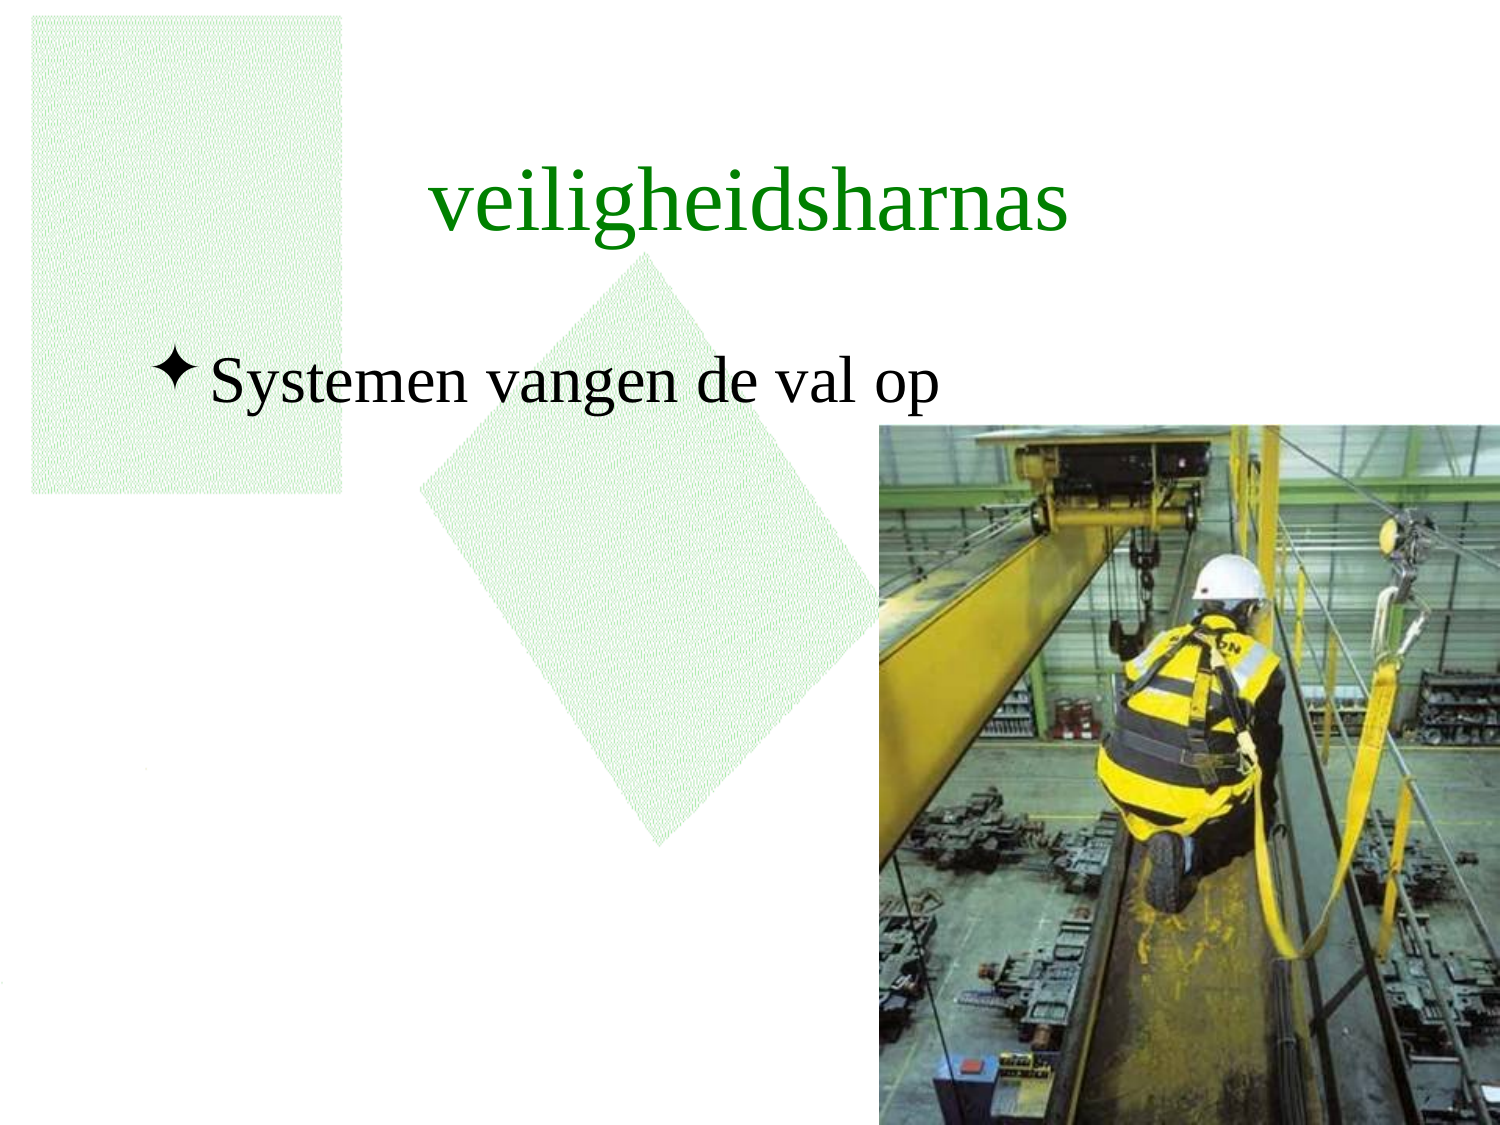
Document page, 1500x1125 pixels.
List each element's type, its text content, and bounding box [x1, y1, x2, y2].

title veiligheidsharnas [112, 99, 1388, 288]
list Systemen vangen de val op [116, 327, 1392, 1004]
picture [0, 0, 1500, 1125]
